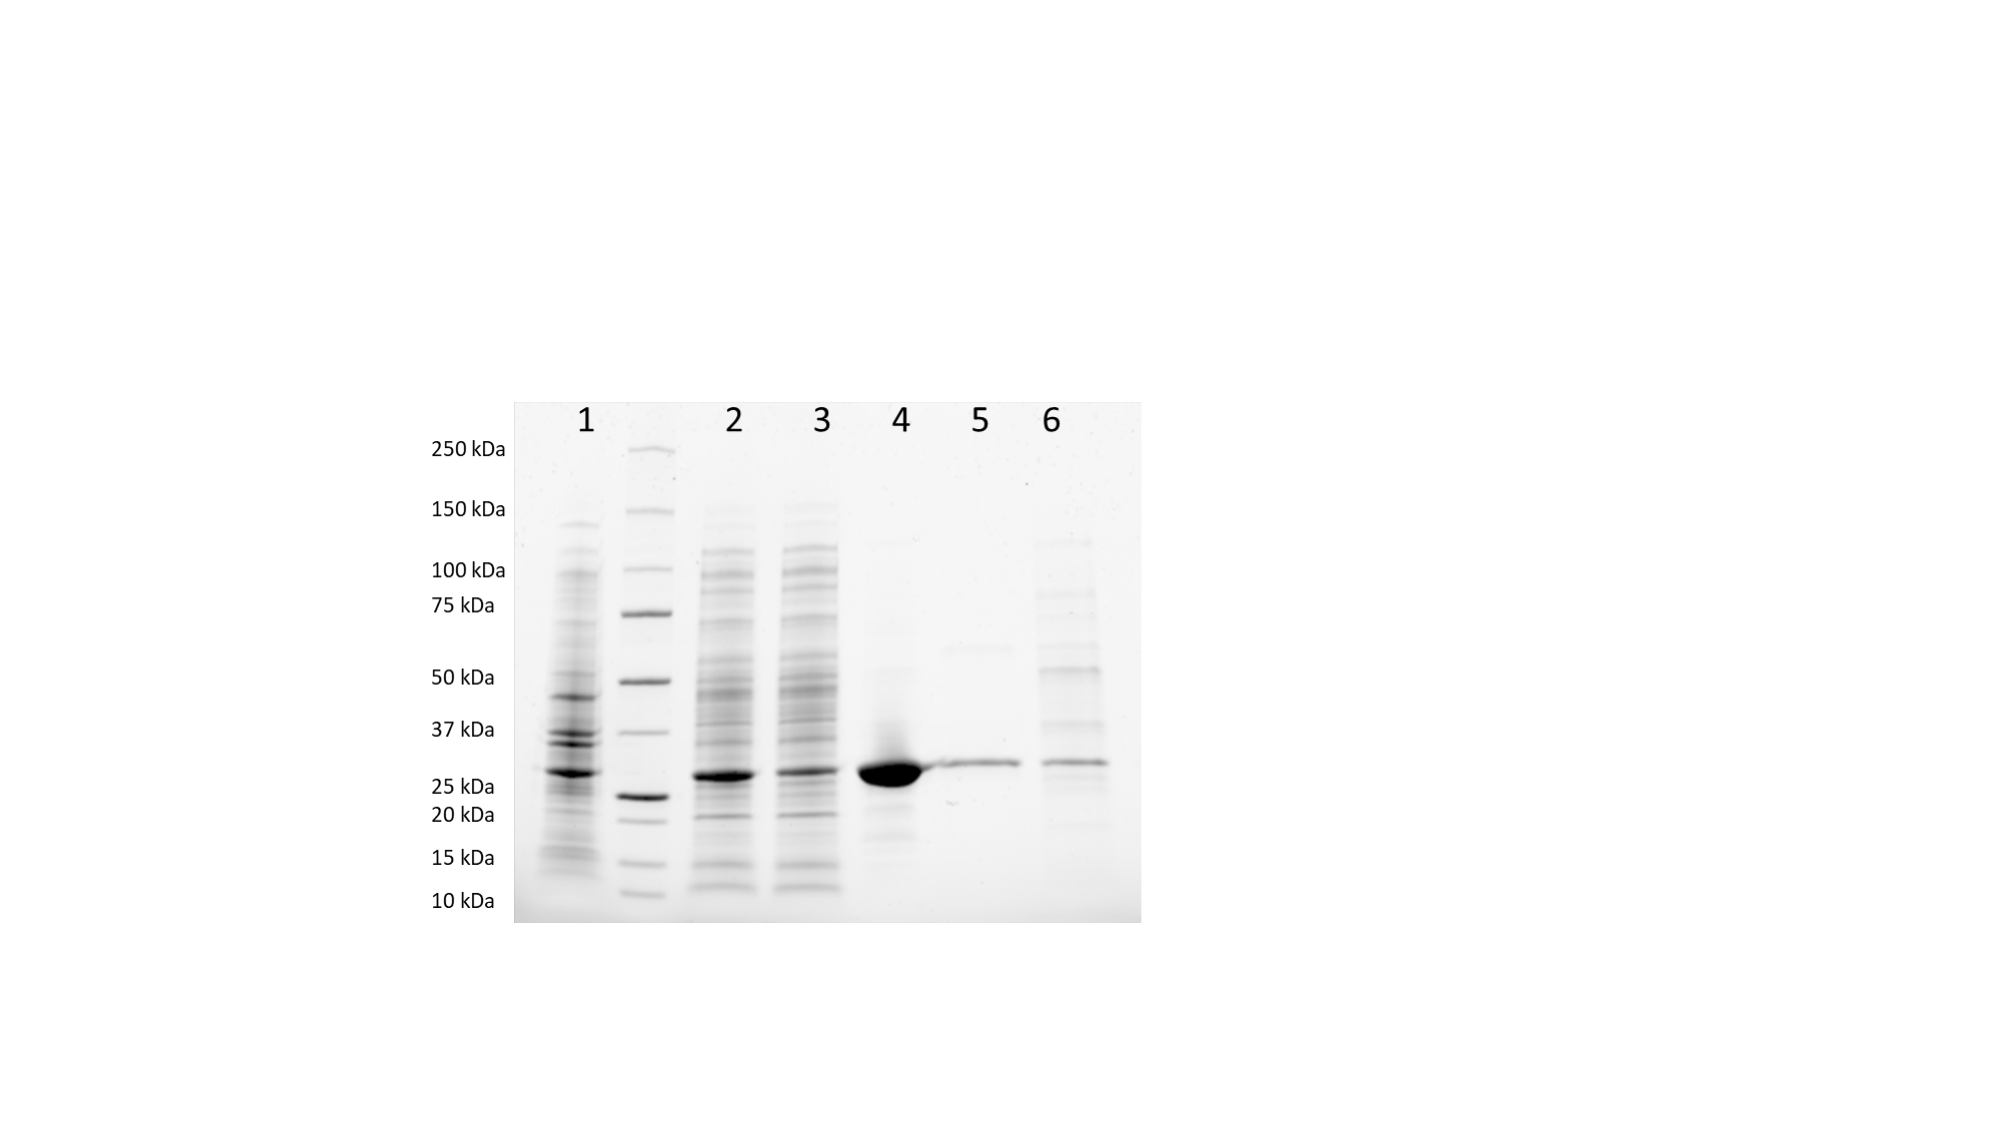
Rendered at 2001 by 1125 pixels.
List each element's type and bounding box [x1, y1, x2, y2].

list [416, 400, 1142, 929]
